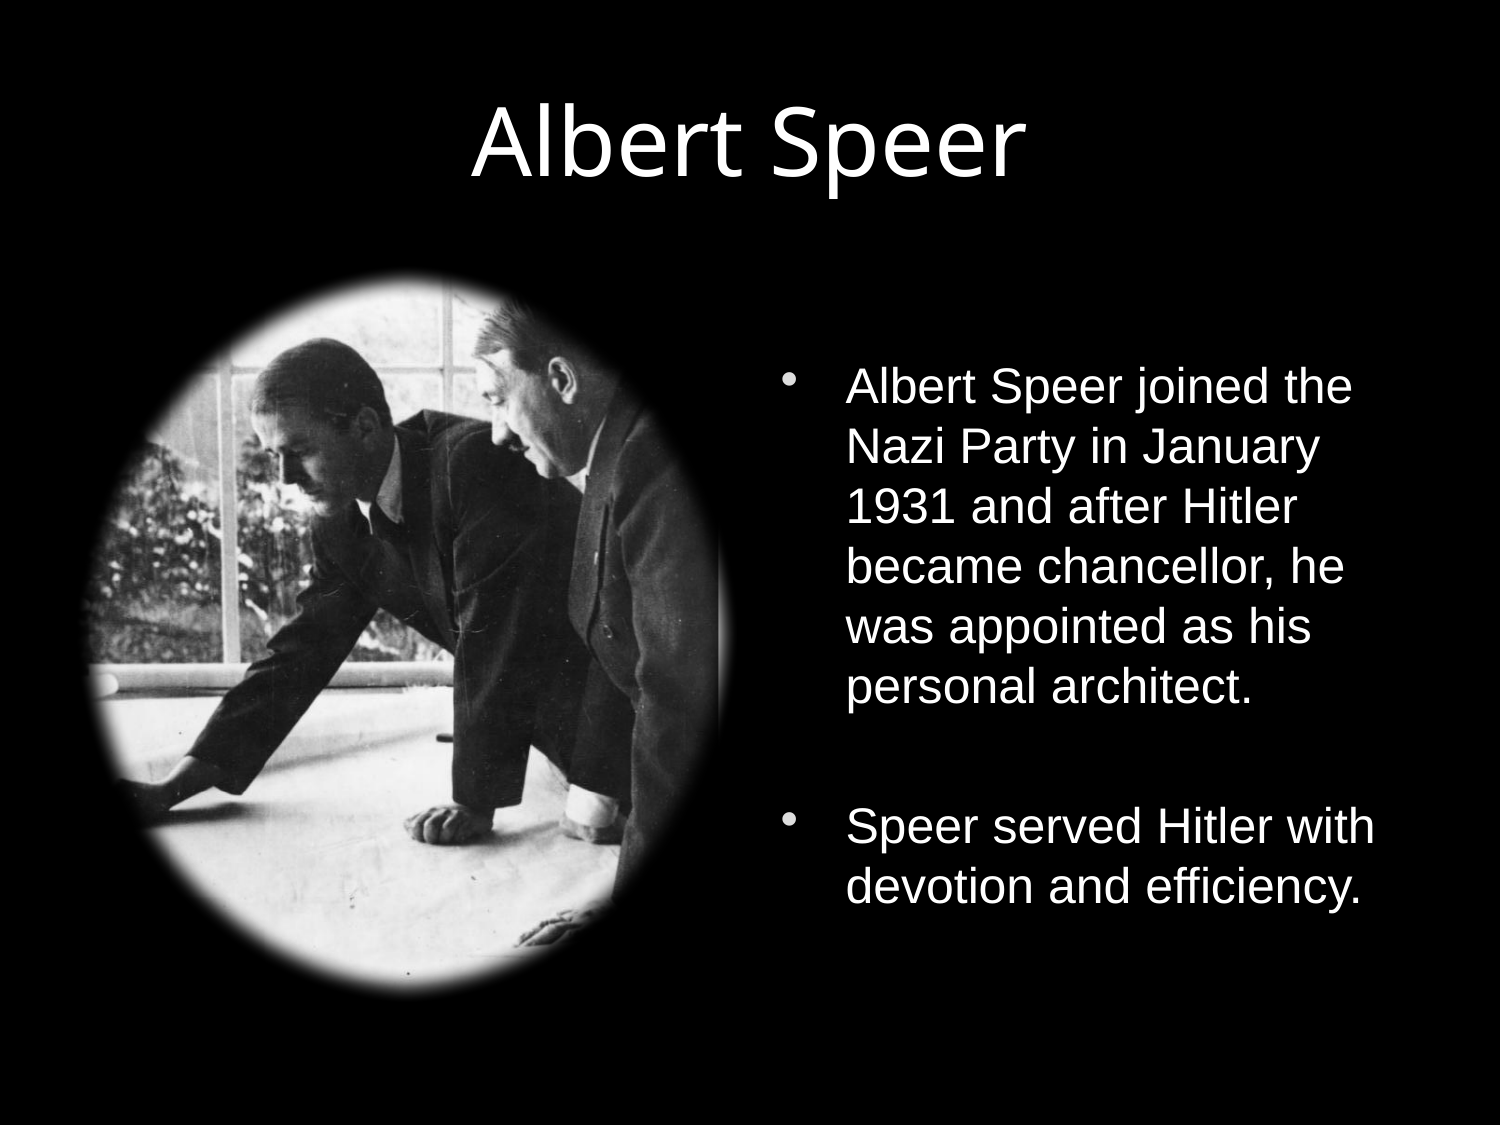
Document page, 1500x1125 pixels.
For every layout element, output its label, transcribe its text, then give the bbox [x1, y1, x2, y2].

list Albert Speer joined the Nazi Party in January 1931 and after Hitler became chancellor, he was appointed as his personal architect. Speer served Hitler with devotion and efficiency. [761, 262, 1425, 1005]
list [74, 264, 738, 1004]
title Albert Speer [75, 44, 1425, 233]
